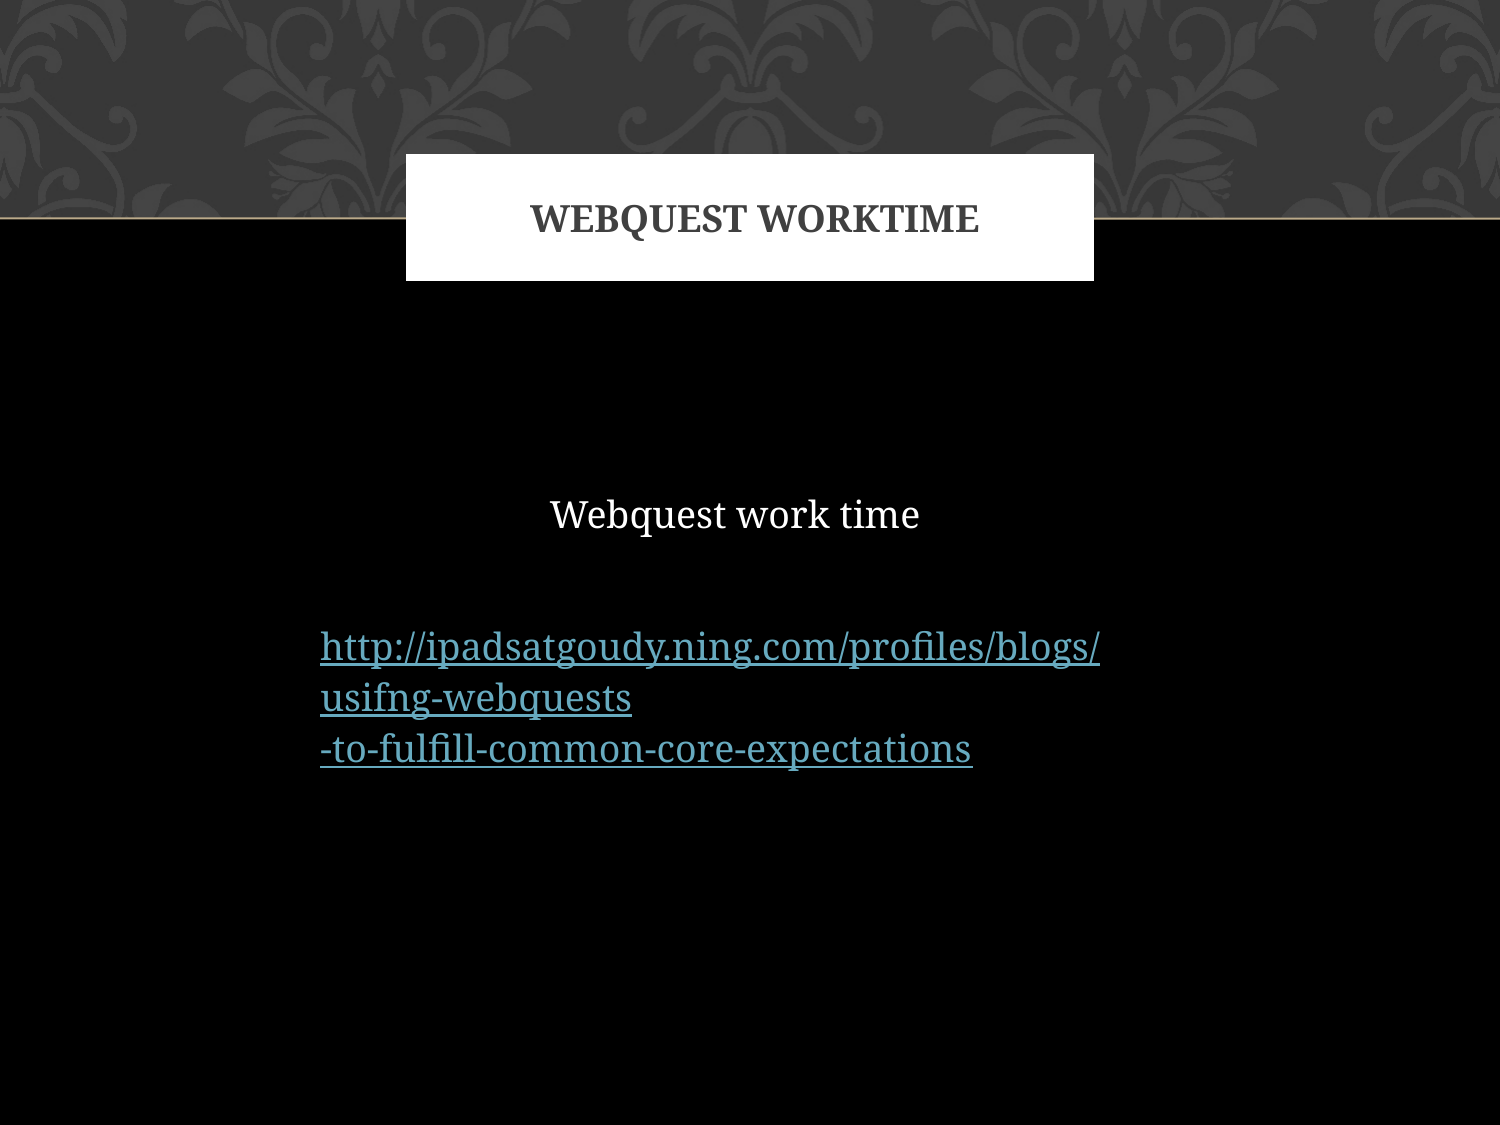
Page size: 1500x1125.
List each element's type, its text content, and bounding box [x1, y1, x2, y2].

title webquest worktime [406, 154, 1094, 281]
text_box Webquest work time [534, 483, 936, 544]
text_box http://ipadsatgoudy.ning.com/profiles/blogs/usifng-webquests-to-fulfill-common-core-expectations [305, 615, 1167, 784]
